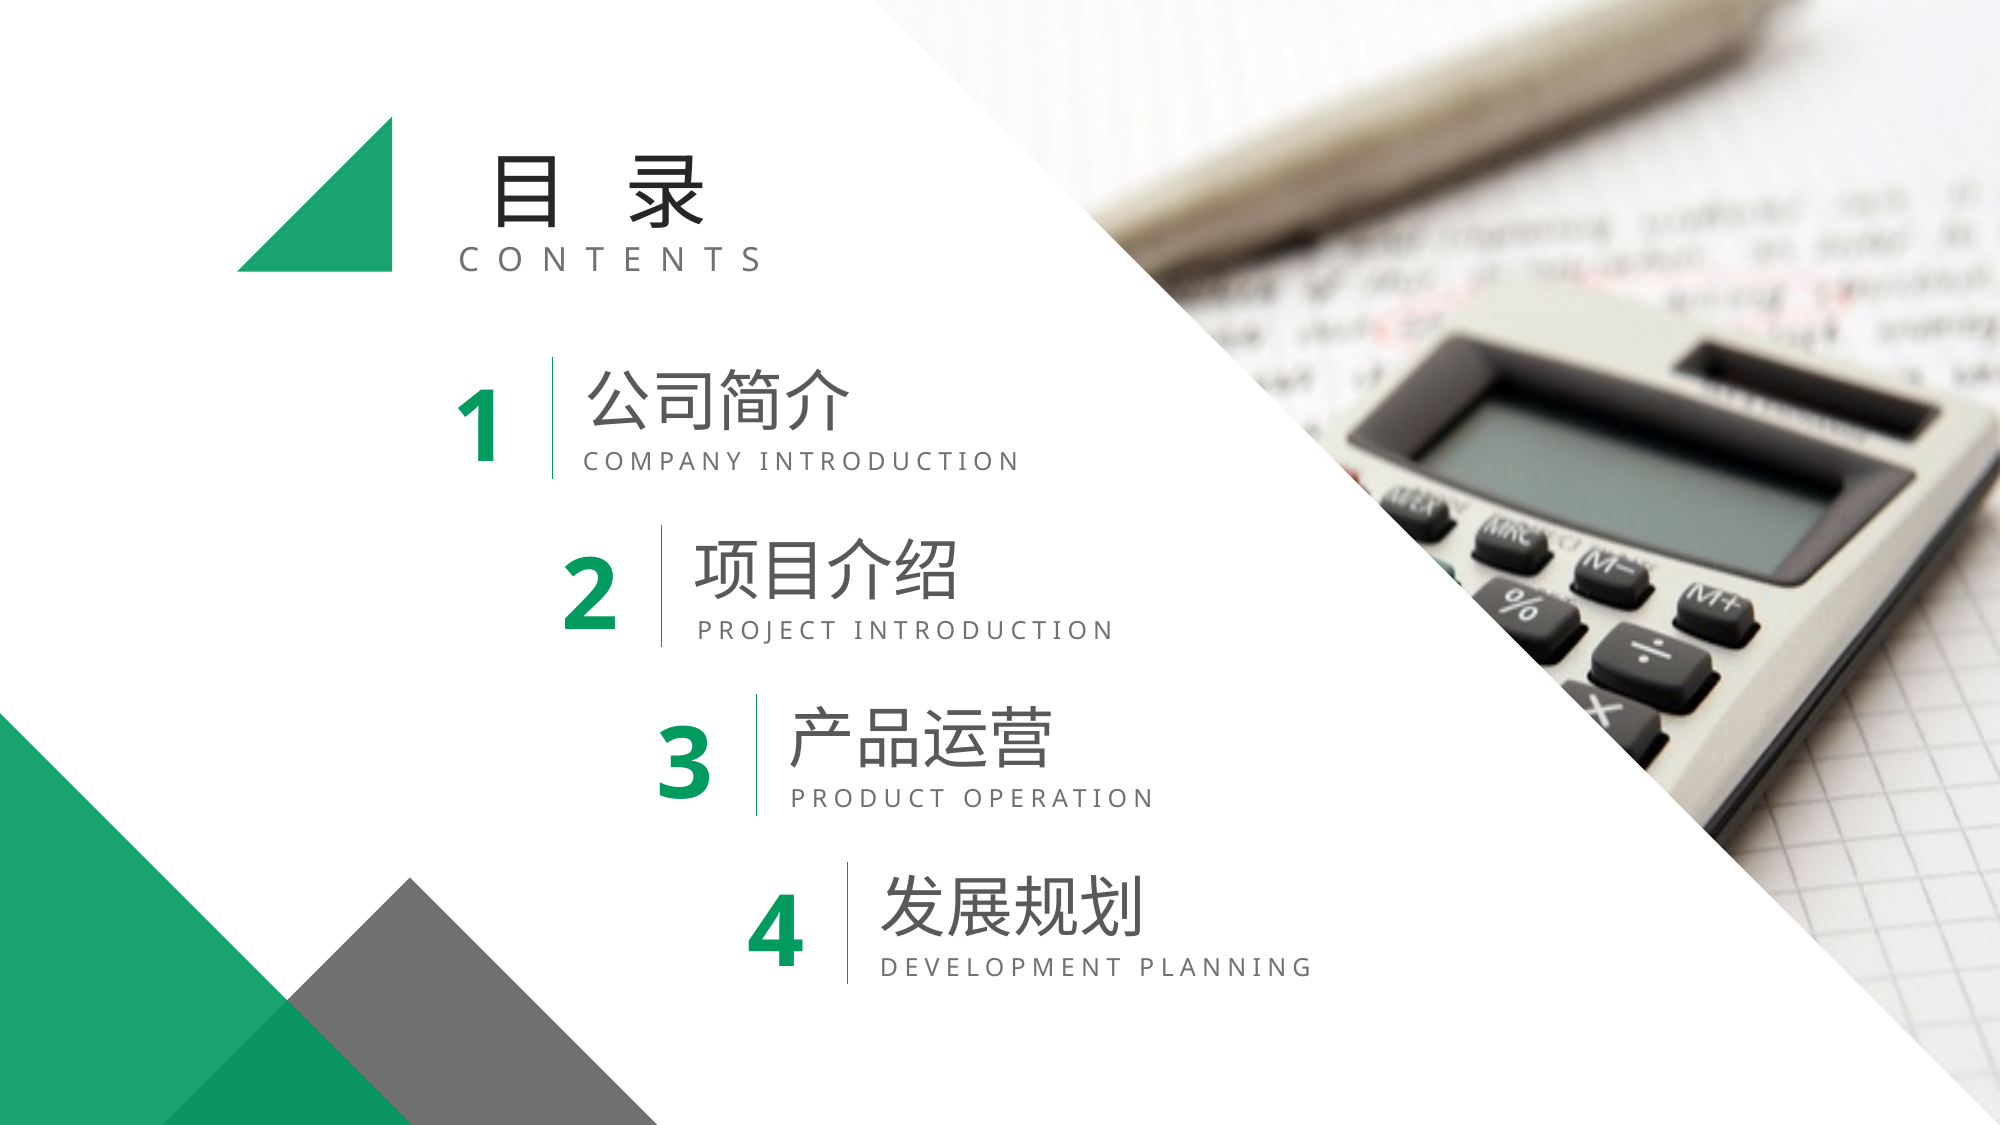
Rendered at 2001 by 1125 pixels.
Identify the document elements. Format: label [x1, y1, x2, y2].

text_box [234, 113, 394, 273]
text_box [287, 875, 659, 1125]
text_box [0, 711, 414, 1125]
text_box [640, 688, 1172, 828]
text_box [430, 130, 788, 287]
text_box [732, 856, 1329, 996]
text_box [545, 520, 1133, 659]
text_box [872, 0, 2000, 1125]
text_box [436, 351, 1034, 491]
